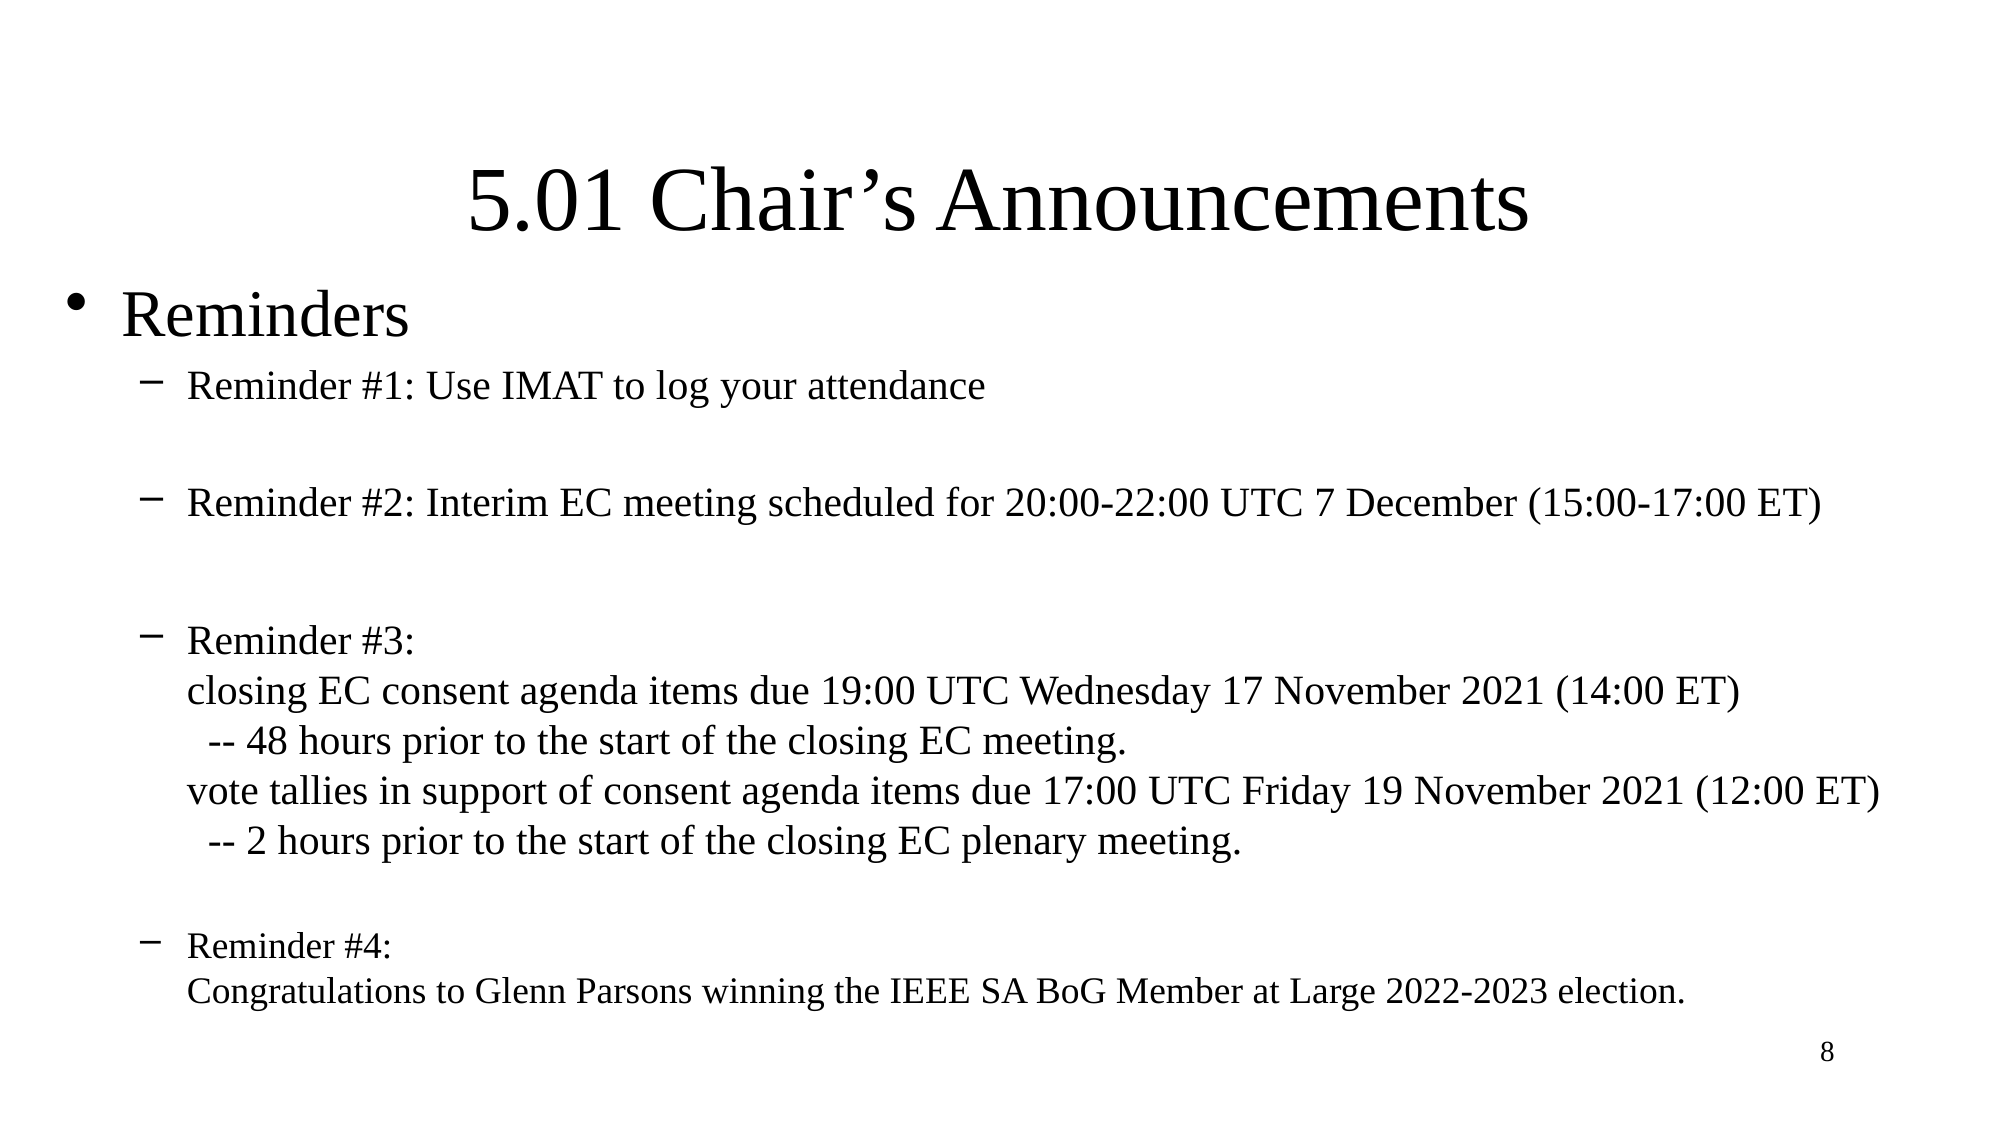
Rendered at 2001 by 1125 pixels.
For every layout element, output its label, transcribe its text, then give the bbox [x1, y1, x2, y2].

title 5.01 Chair’s Announcements [149, 99, 1851, 262]
slide_number 8 [1433, 1024, 1851, 1101]
list Reminders Reminder #1: Use IMAT to log your attendance Reminder #2: Interim EC meeting scheduled for 20:00-22:00 UTC 7 December (15:00-17:00 ET) Reminder #3: closing EC consent agenda items due 19:00 UTC Wednesday 17 November 2021 (14:00 ET) -- 48 hours prior to the start of the closing EC meeting. vote tallies in support of consent agenda items due 17:00 UTC Friday 19 November 2021 (12:00 ET) -- 2 hours prior to the start of the closing EC plenary meeting. Reminder #4: Congratulations to Glenn Parsons winning the IEEE SA BoG Member at Large 2022-2023 election. [49, 262, 1901, 938]
